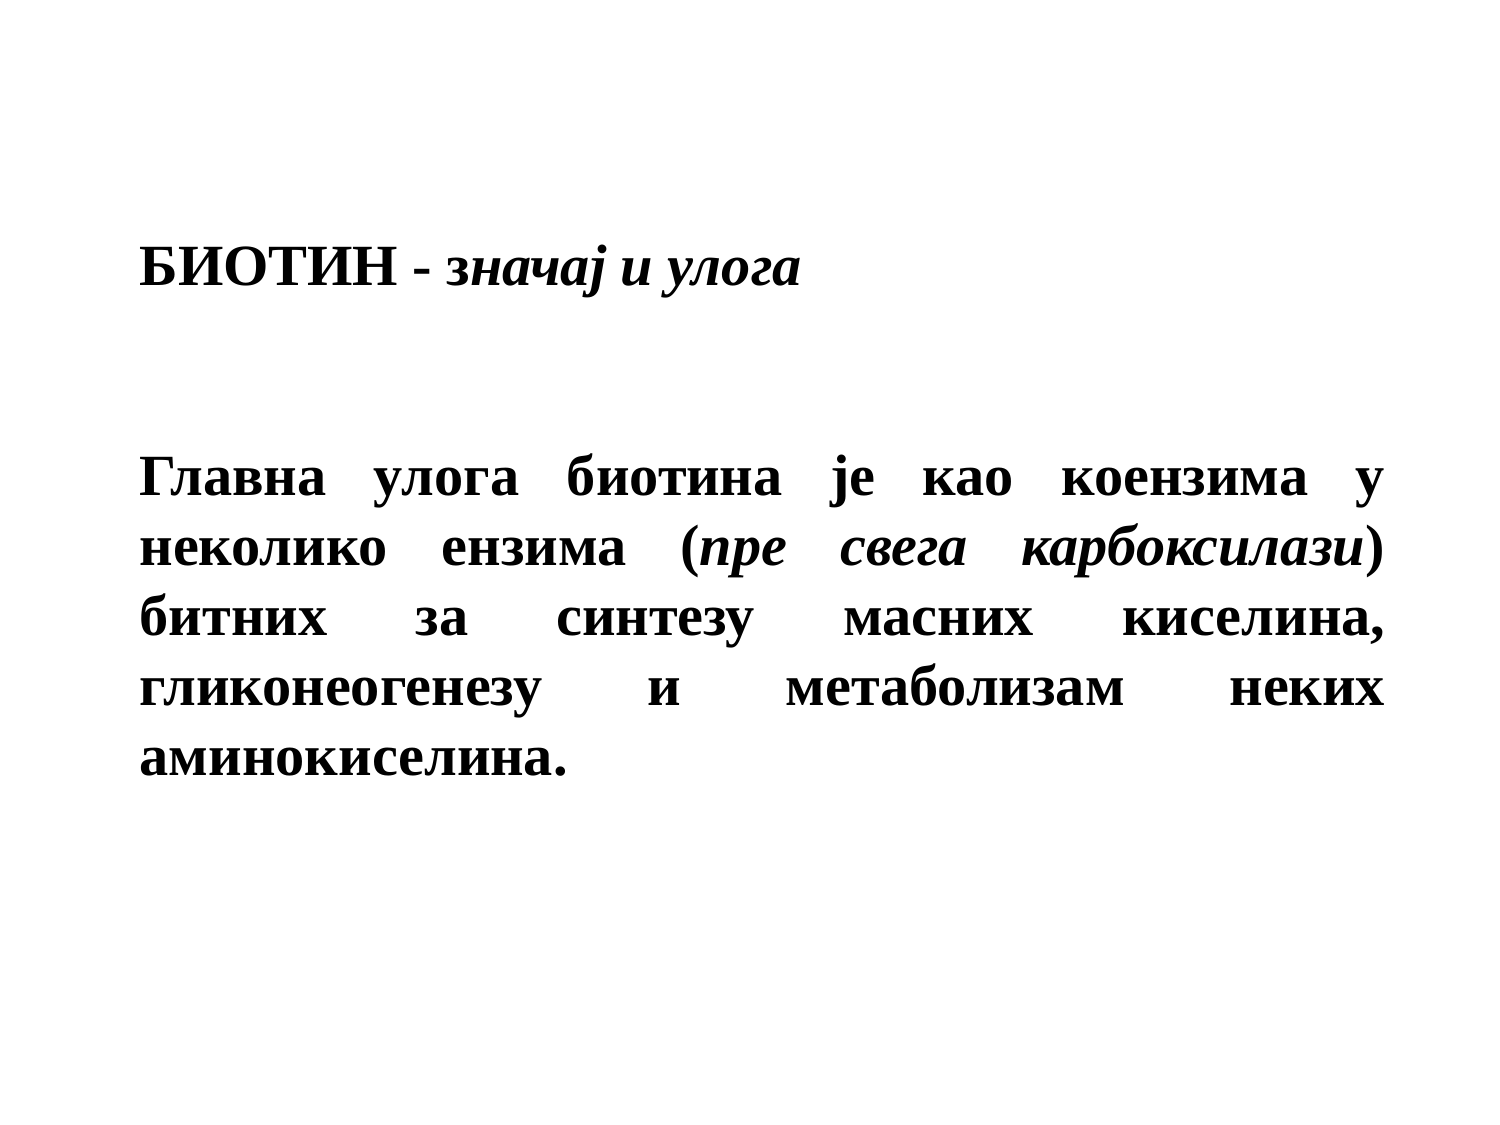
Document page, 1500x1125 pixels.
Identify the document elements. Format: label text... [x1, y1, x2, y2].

text_box БИОТИН - значај и улога Главна улога биотина је као коензима у неколико ензима (пре свега карбоксилази) битних за синтезу масних киселина, гликонеогенезу и метаболизам неких аминокиселина. [124, 220, 1400, 865]
